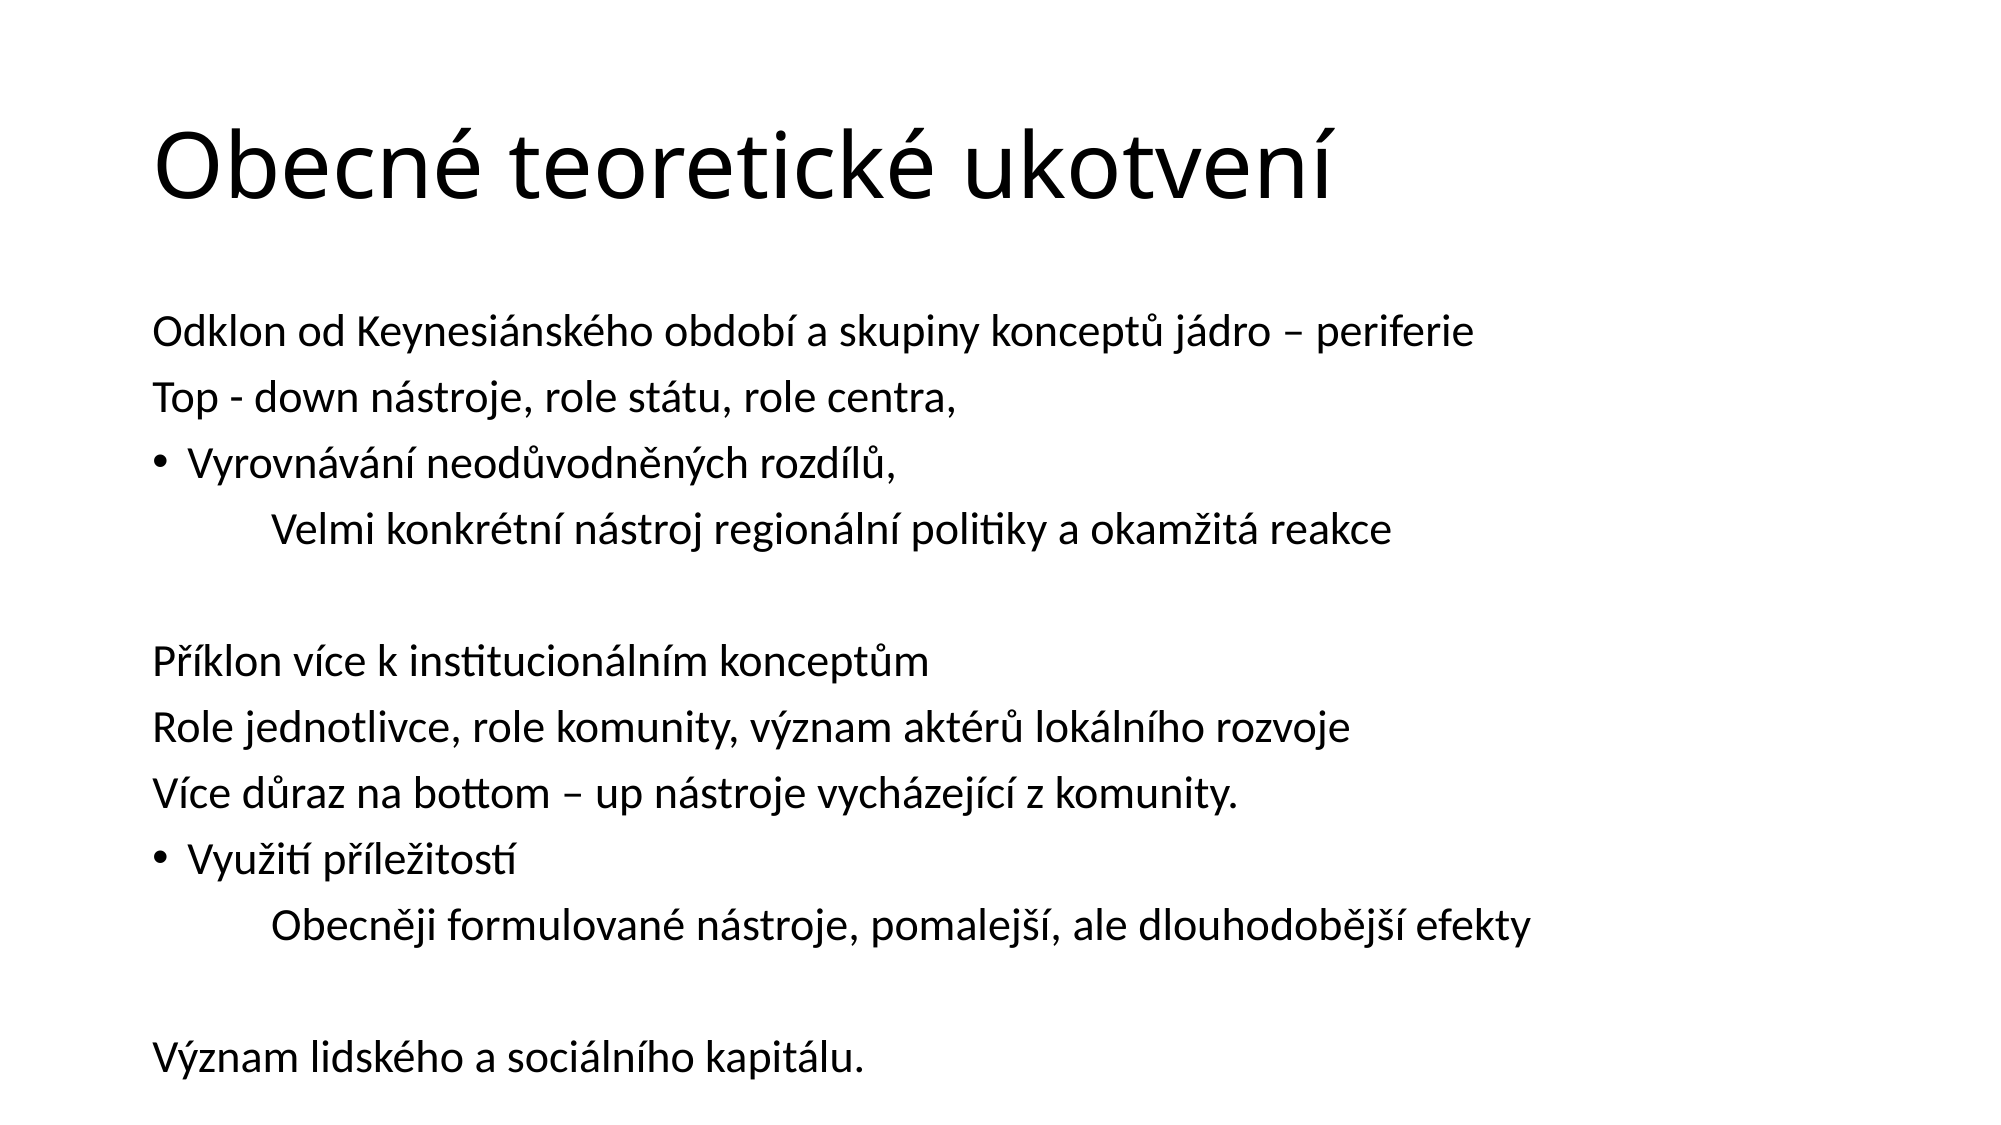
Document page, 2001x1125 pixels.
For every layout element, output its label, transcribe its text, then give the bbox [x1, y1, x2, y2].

list Odklon od Keynesiánského období a skupiny konceptů jádro – periferie Top - down nástroje, role státu, role centra, Vyrovnávání neodůvodněných rozdílů, Velmi konkrétní nástroj regionální politiky a okamžitá reakce Příklon více k institucionálním konceptům Role jednotlivce, role komunity, význam aktérů lokálního rozvoje Více důraz na bottom – up nástroje vycházející z komunity. Využití příležitostí Obecněji formulované nástroje, pomalejší, ale dlouhodobější efekty Význam lidského a sociálního kapitálu. [137, 299, 1863, 1097]
title Obecné teoretické ukotvení [137, 59, 1863, 278]
